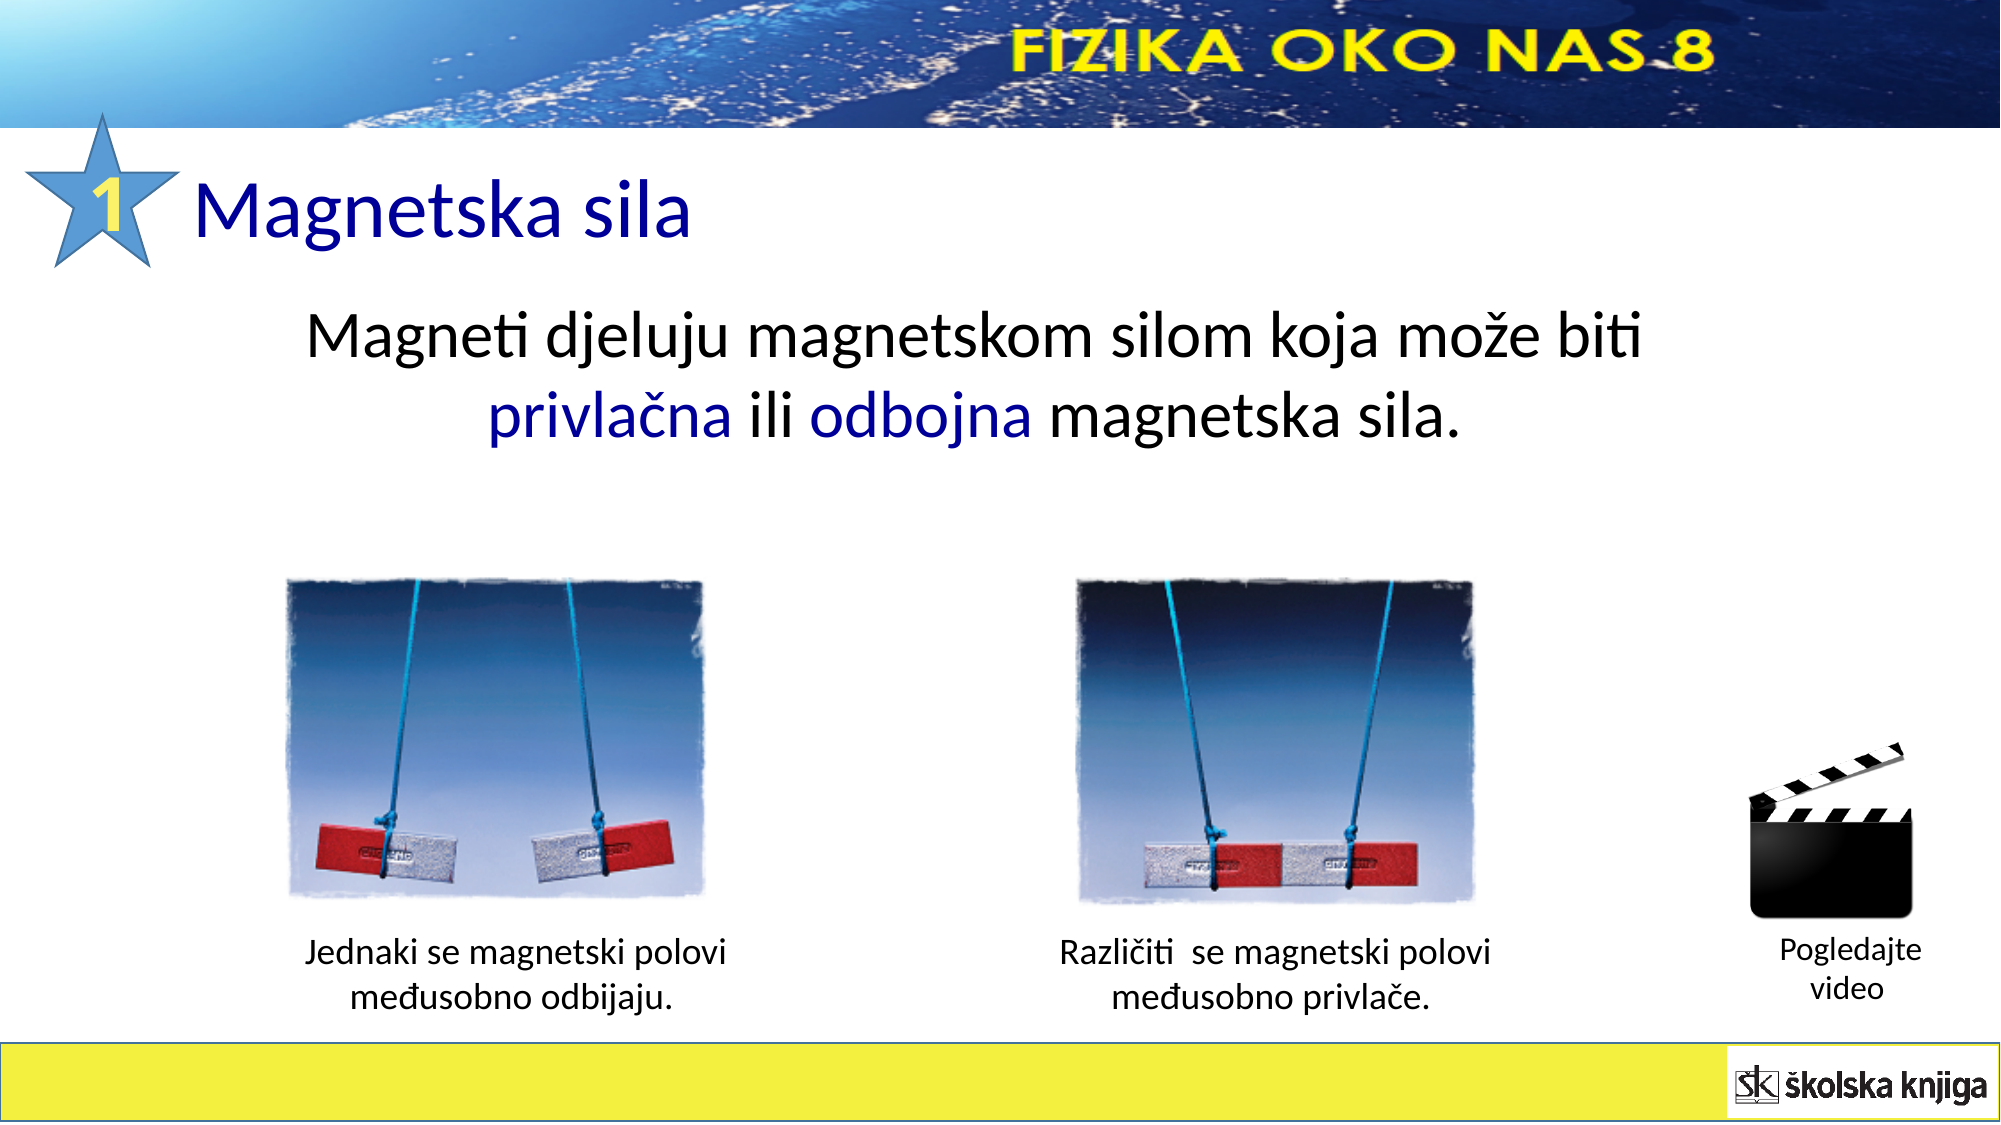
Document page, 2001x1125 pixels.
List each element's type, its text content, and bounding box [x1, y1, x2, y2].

picture [1727, 1046, 1998, 1118]
text_box Jednaki se magnetski polovi međusobno odbijaju. [223, 919, 809, 1025]
text_box Pogledajte video [1747, 919, 1955, 1014]
picture [1747, 742, 1914, 920]
text_box Različiti se magnetski polovi međusobno privlače. [982, 919, 1569, 1025]
picture [1074, 576, 1478, 909]
picture [0, 0, 2000, 128]
text_box Magneti djeluju magnetskom silom koja može biti privlačna ili odbojna magnetska sila. [74, 283, 1892, 458]
title Magnetska sila [177, 156, 1977, 266]
text_box 1 [24, 111, 181, 269]
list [284, 576, 708, 902]
